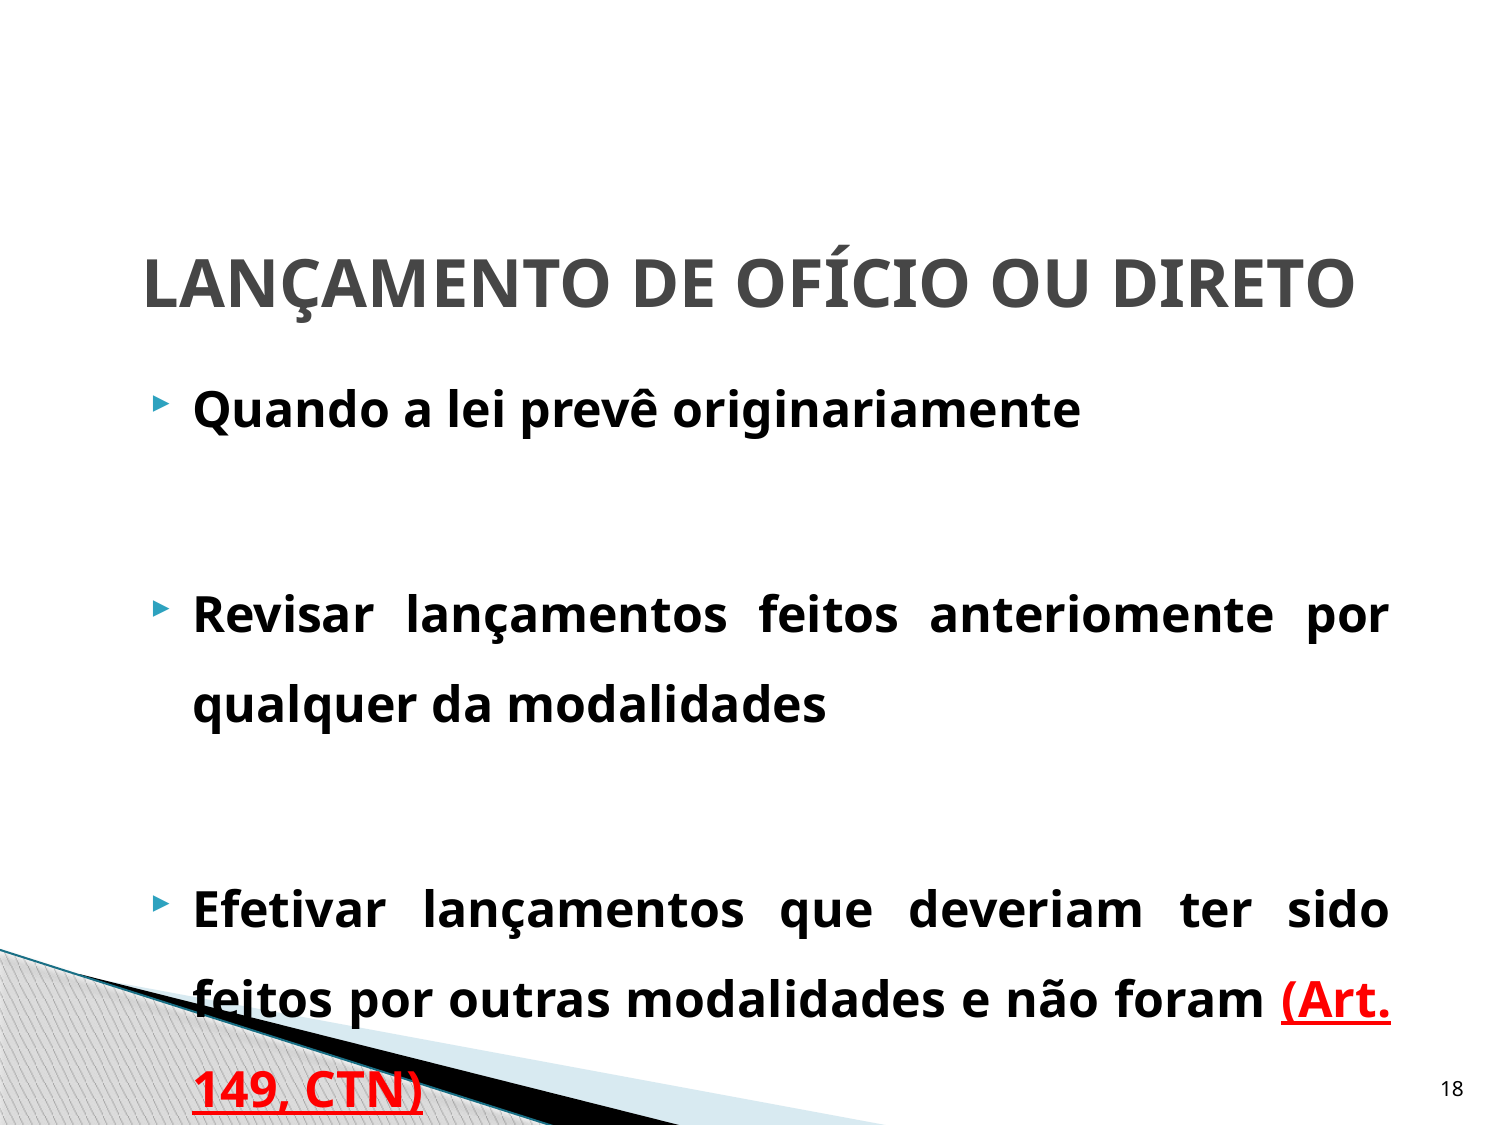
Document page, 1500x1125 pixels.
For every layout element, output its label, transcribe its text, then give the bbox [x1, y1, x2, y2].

slide_number 18 [1418, 1051, 1479, 1112]
title LANÇAMENTO DE OFÍCIO OU DIRETO [0, 246, 1500, 317]
list Quando a lei prevê originariamente Revisar lançamentos feitos anteriomente por qualquer da modalidades Efetivar lançamentos que deveriam ter sido feitos por outras modalidades e não foram (Art. 149, CTN) [116, 339, 1407, 1125]
